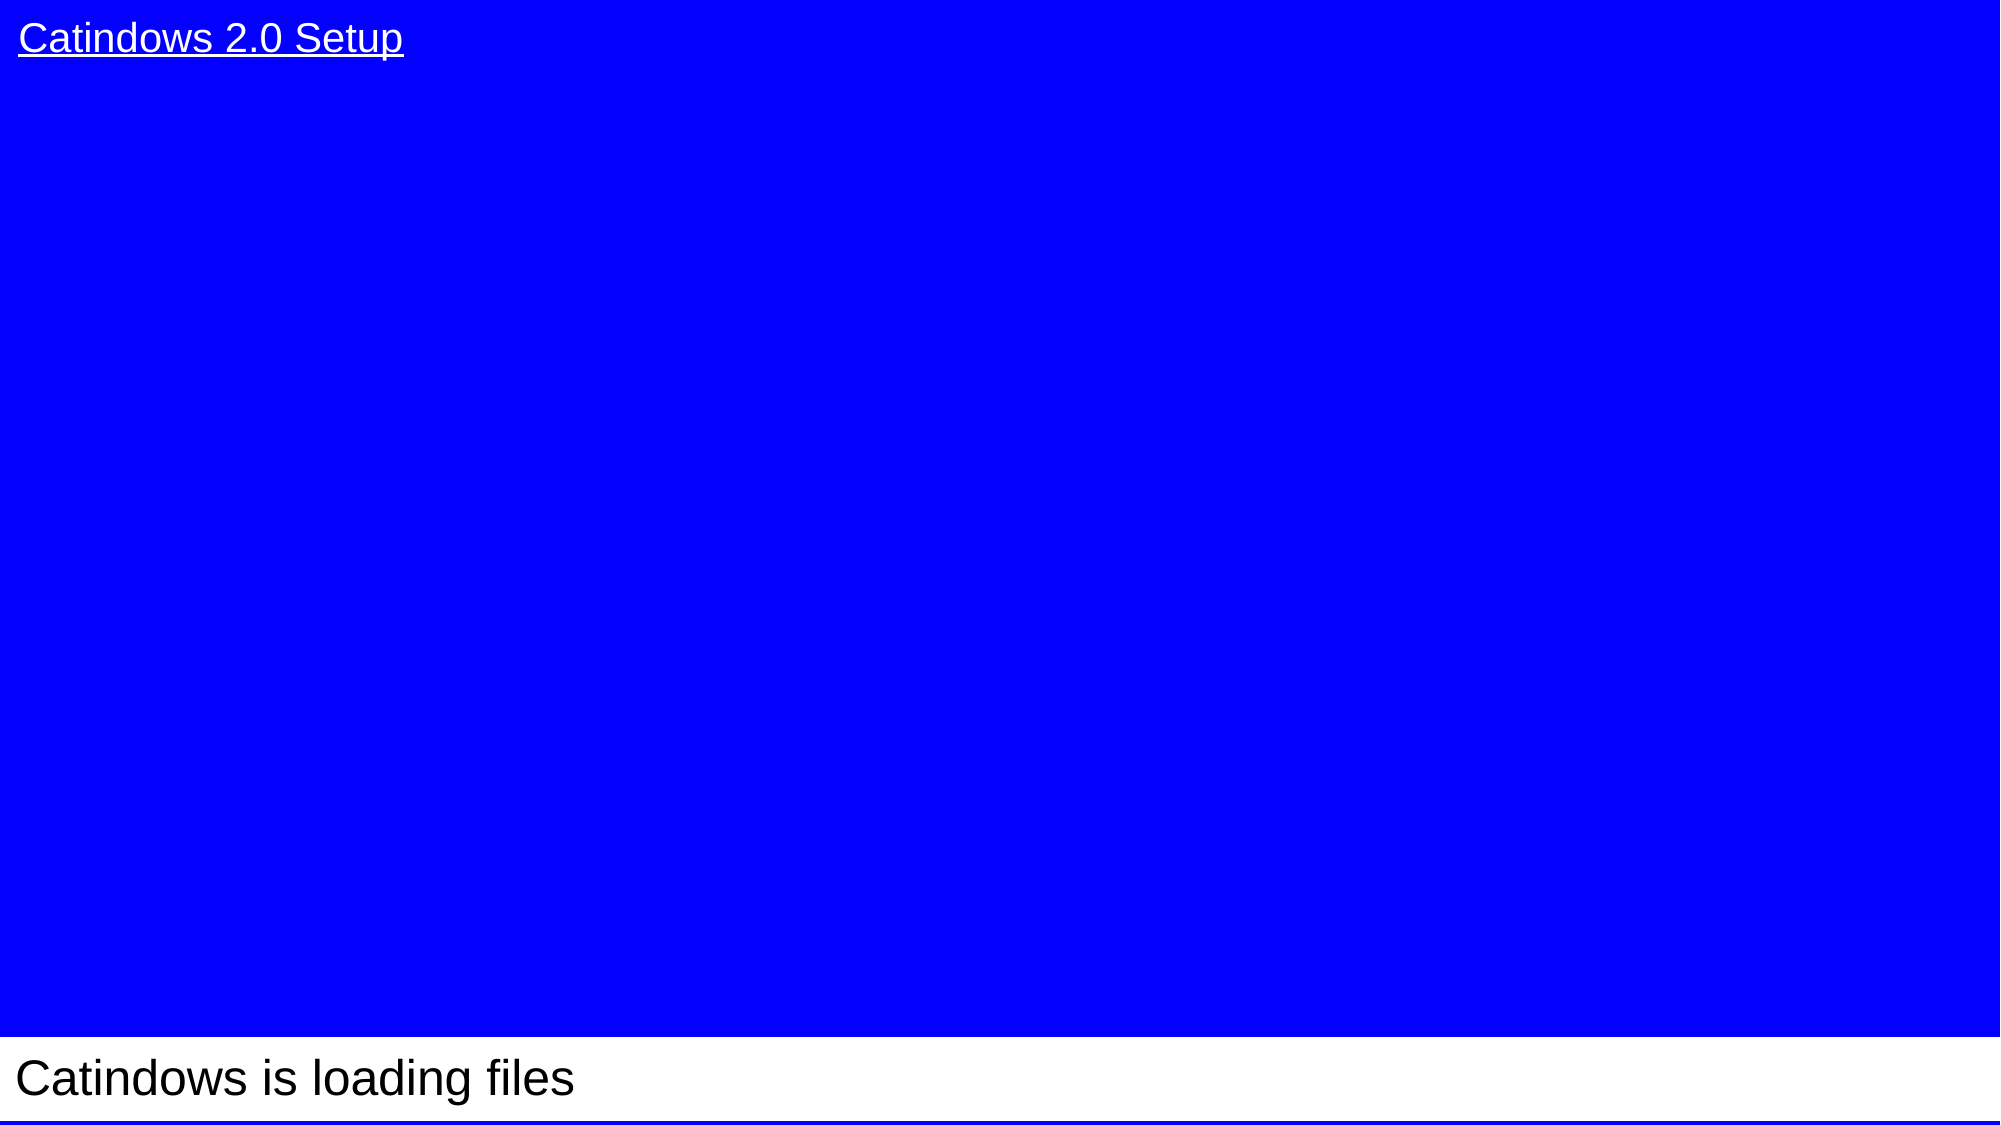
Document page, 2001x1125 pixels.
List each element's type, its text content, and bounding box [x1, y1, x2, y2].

text_box Catindows 2.0 Setup [3, 2, 527, 68]
text_box Catindows is loading files [0, 1037, 2000, 1121]
